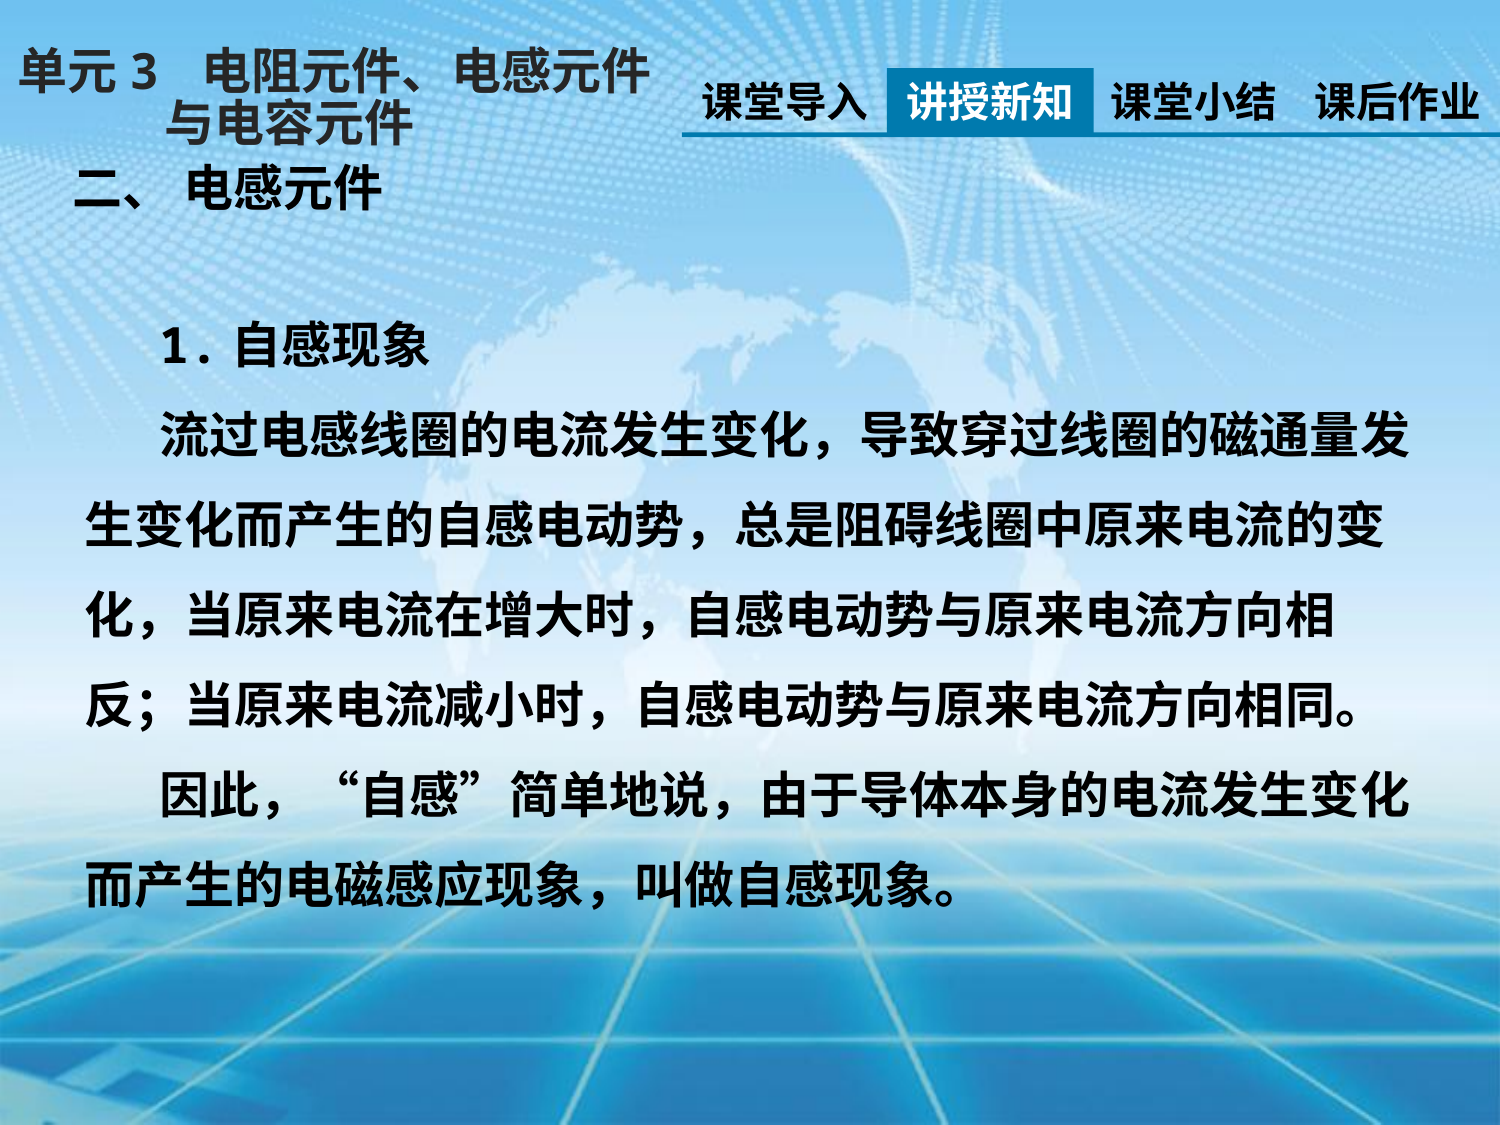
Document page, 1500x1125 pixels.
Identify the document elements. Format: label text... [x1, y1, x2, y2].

picture [0, 0, 1500, 1125]
text_box 1.自感现象 流过电感线圈的电流发生变化，导致穿过线圈的磁通量发生变化而产生的自感电动势，总是阻碍线圈中原来电流的变化，当原来电流在增大时，自感电动势与原来电流方向相反；当原来电流减小时，自感电动势与原来电流方向相同。 因此，“自感”简单地说，由于导体本身的电流发生变化而产生的电磁感应现象，叫做自感现象。 [69, 275, 1426, 921]
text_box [2, 39, 1500, 160]
text_box 二、 电感元件 [31, 160, 425, 239]
